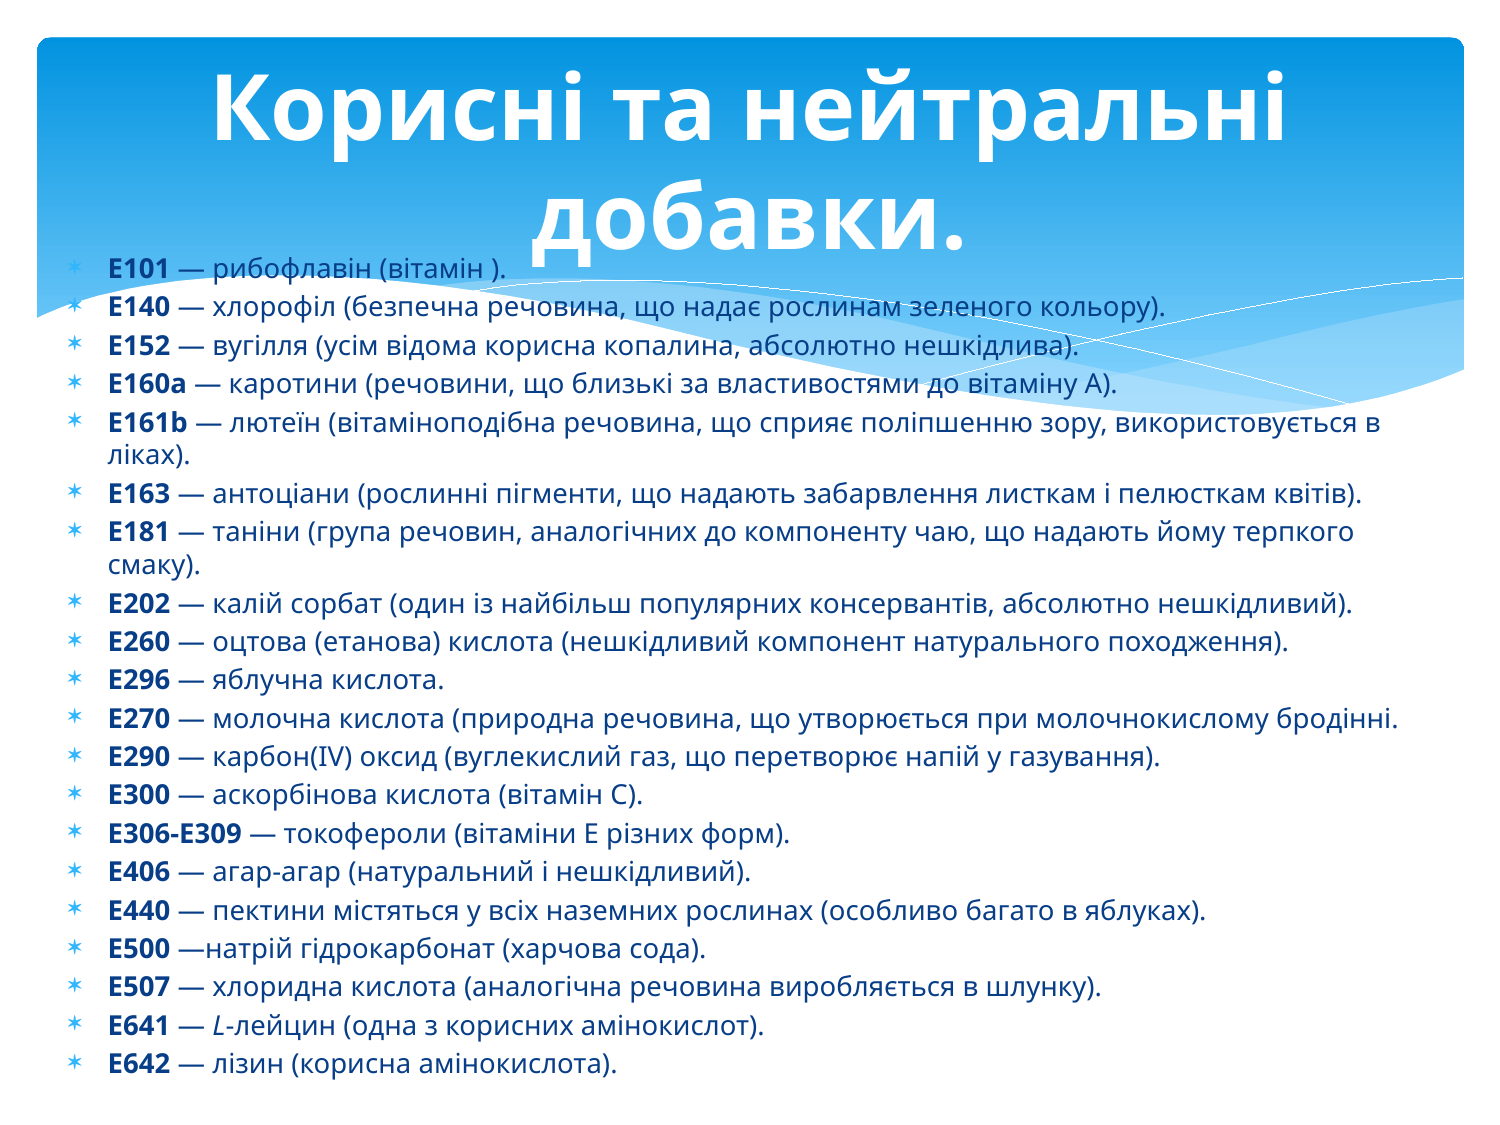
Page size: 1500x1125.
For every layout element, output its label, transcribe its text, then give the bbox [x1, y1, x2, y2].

title Корисні та нейтральні добавки. [75, 55, 1425, 261]
list Е101 — рибофлавін (вітамін ). E140 — хлорофіл (безпечна речовина, що надає рослинам зеленого кольору). Е152 — вугілля (усім відома корисна копалина, абсолютно нешкідлива). Е160a — каротини (речовини, що близькі за властивостями до вітаміну А). Е161b — лютеїн (вітаміноподібна речовина, що сприяє поліпшенню зору, використовується в ліках). E163 — антоціани (рослинні пігменти, що надають забарвлення листкам і пелюсткам квітів). E181 — таніни (група речовин, аналогічних до компоненту чаю, що надають йому терпкого смаку). E202 — калій сорбат (один із найбільш популярних консервантів, абсолютно нешкідливий). Е260 — оцтова (етанова) кислота (нешкідливий компонент натурального походження). E296 — яблучна кислота. Е270 — молочна кислота (природна речовина, що утворюється при молочнокислому бродінні. E290 — карбон(IV) оксид (вуглекислий газ, що перетворює напій у газування). Е300 — аскорбінова кислота (вітамін C). E306-E309 — токофероли (вітаміни Е різних форм). Е406 — агар-агар (натуральний і нешкідливий). Е440 — пектини містяться у всіх наземних рослинах (особливо багато в яблуках). Е500 —натрій гідрокарбонат (харчова сода). Е507 — хлоридна кислота (аналогічна речовина виробляється в шлунку). Е641 — L-лейцин (одна з корисних амінокислот). Е642 — лізин (корисна амінокислота). [53, 243, 1459, 1106]
